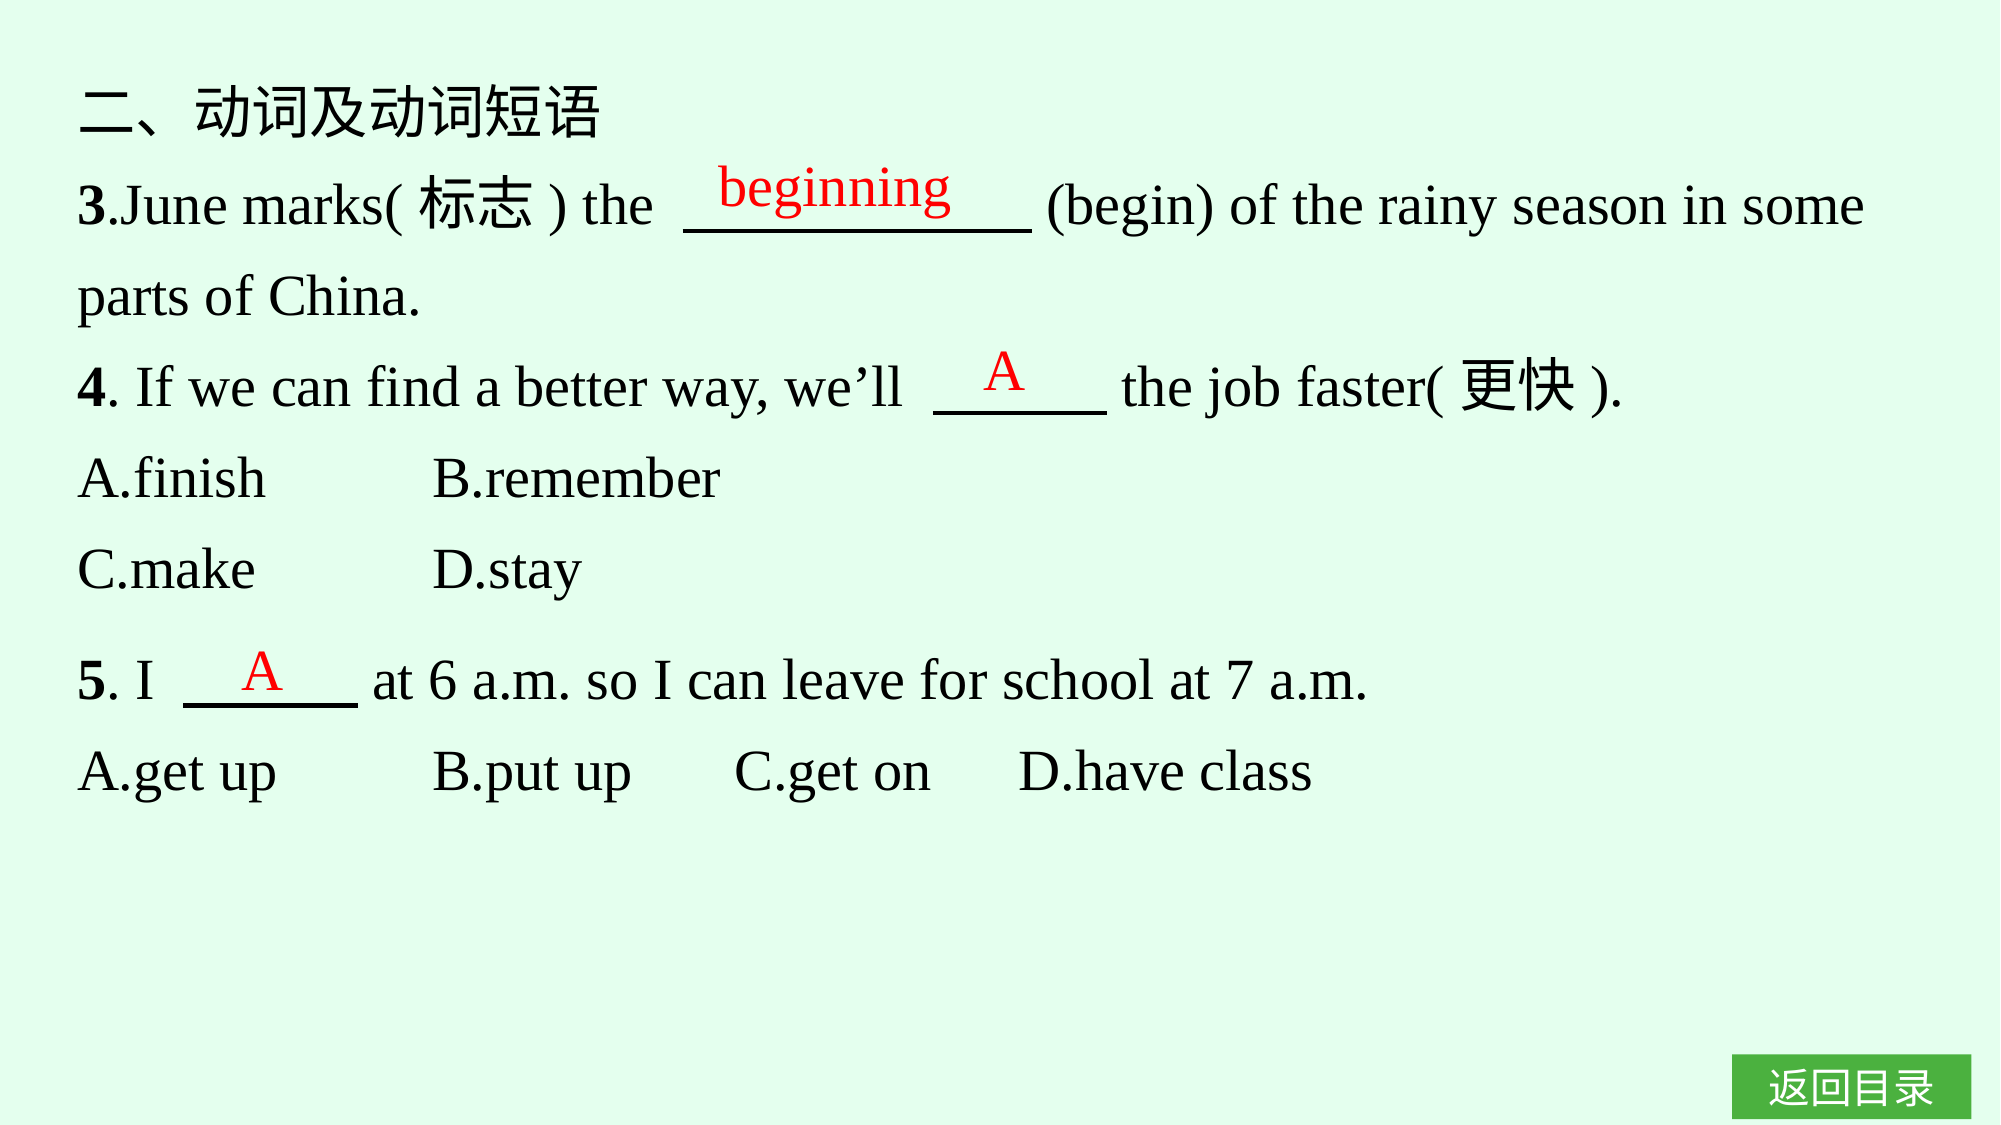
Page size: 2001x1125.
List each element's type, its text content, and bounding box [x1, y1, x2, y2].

text_box 二、动词及动词短语 3.June marks(标志) the (begin) of the rainy season in some parts of China. 4. If we can find a better way, we’ll the job faster(更快). A.finish B.remember C.make D.stay [62, 46, 1938, 608]
text_box A [226, 625, 299, 710]
text_box 5. I at 6 a.m. so I can leave for school at 7 a.m. A.get up B.put up C.get on D.have class [62, 612, 1938, 810]
text_box A [968, 324, 1041, 410]
text_box beginning [703, 140, 968, 226]
